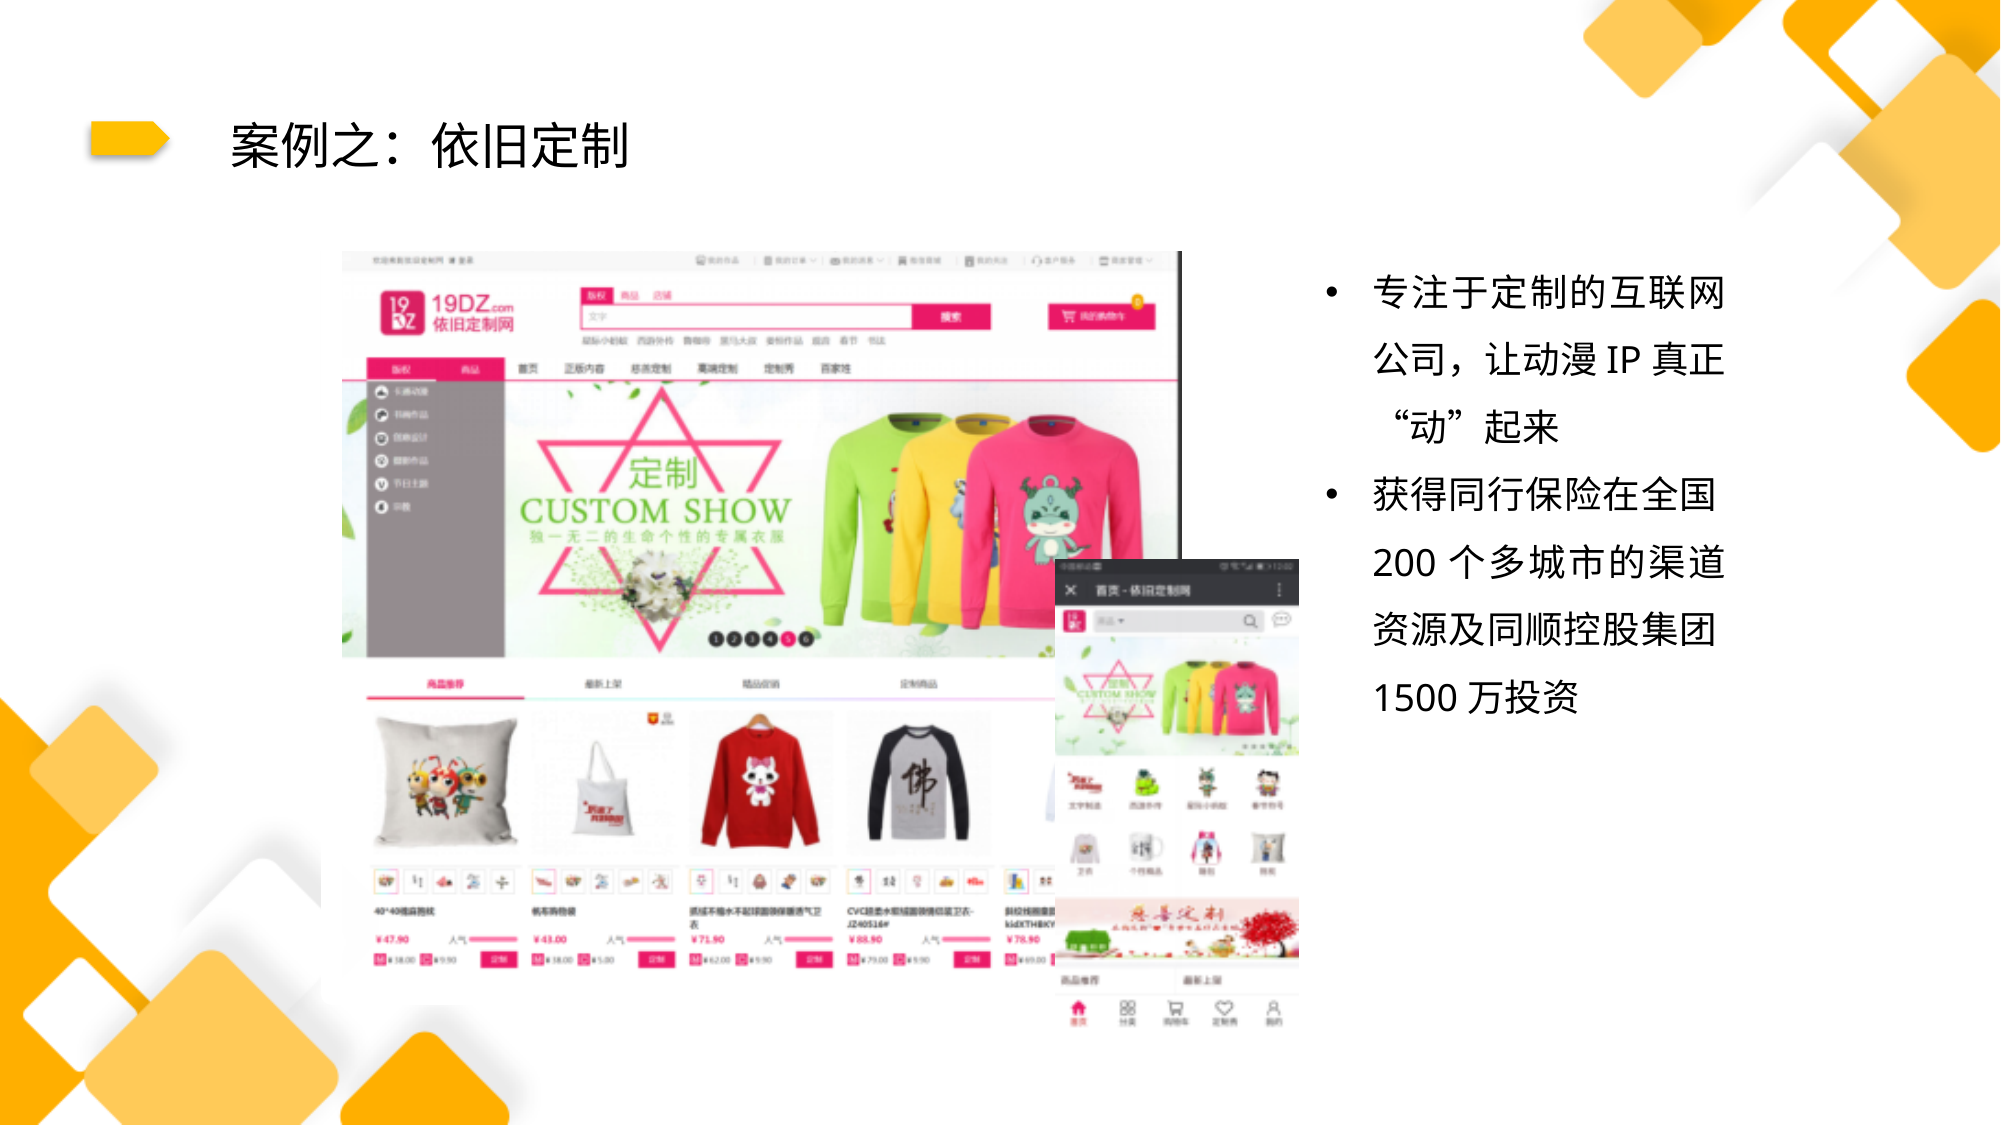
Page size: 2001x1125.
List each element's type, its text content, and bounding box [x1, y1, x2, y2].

text_box 案例之：依旧定制 [215, 106, 1505, 182]
text_box [90, 120, 172, 157]
text_box 专注于定制的互联网公司，让动漫IP真正“动”起来 获得同行保险在全国200个多城市的渠道资源及同顺控股集团1500万投资 [1310, 238, 1741, 727]
picture [0, 0, 2001, 1125]
